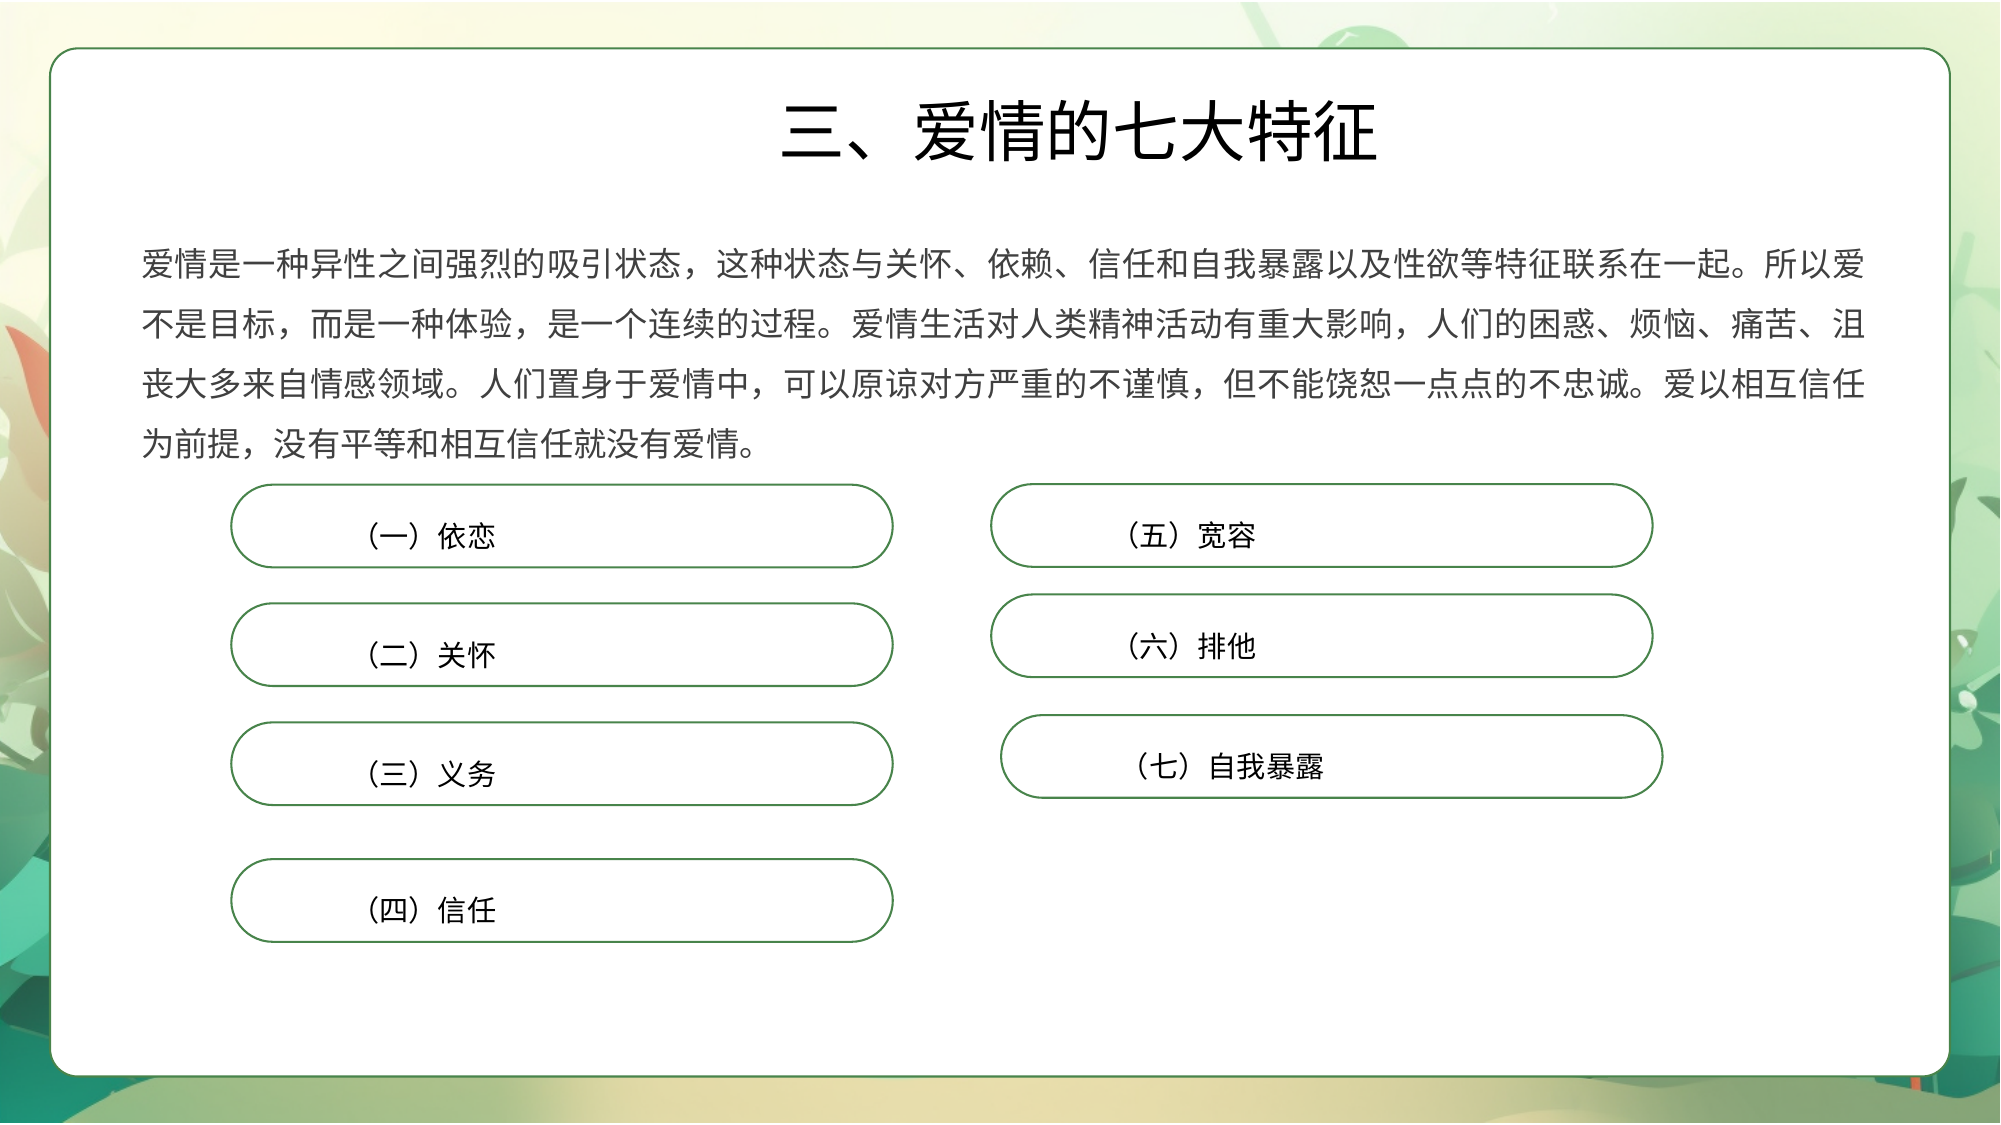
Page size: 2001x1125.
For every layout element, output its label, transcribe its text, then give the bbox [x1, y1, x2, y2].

text_box 三、爱情的七大特征 [459, 82, 1700, 177]
text_box 爱情是一种异性之间强烈的吸引状态，这种状态与关怀、依赖、信任和自我暴露以及性欲等特征联系在一起。所以爱不是目标，而是一种体验，是一个连续的过程。爱情生活对人类精神活动有重大影响，人们的困惑、烦恼、痛苦、沮丧大多来自情感领域。人们置身于爱情中，可以原谅对方严重的不谨慎，但不能饶恕一点点的不忠诚。爱以相互信任为前提，没有平等和相互信任就没有爱情。 [126, 215, 1881, 470]
picture [0, 2, 2000, 1123]
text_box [991, 484, 1653, 567]
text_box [991, 594, 1653, 678]
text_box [1001, 715, 1663, 798]
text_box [231, 484, 893, 568]
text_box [231, 859, 893, 942]
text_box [231, 722, 893, 806]
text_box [231, 603, 893, 686]
